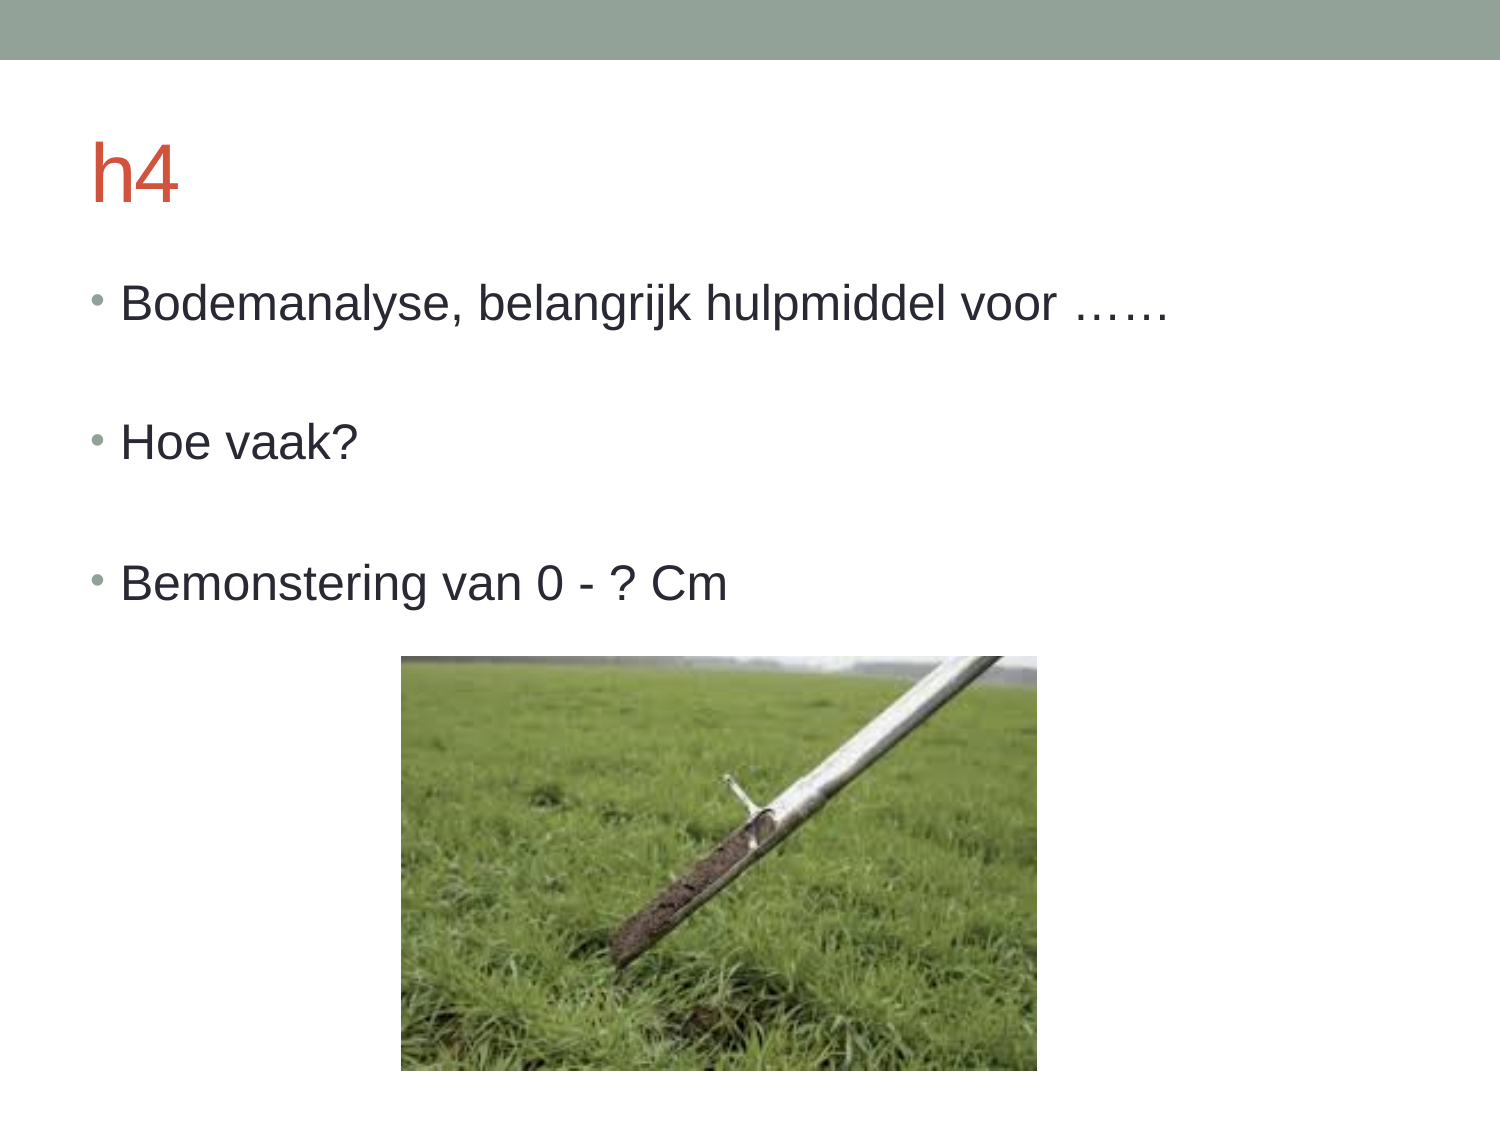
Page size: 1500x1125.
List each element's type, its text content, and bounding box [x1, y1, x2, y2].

picture [401, 656, 1037, 1071]
title h4 [75, 87, 1425, 250]
list Bodemanalyse, belangrijk hulpmiddel voor …… Hoe vaak? Bemonstering van 0 - ? Cm [75, 262, 1425, 1063]
